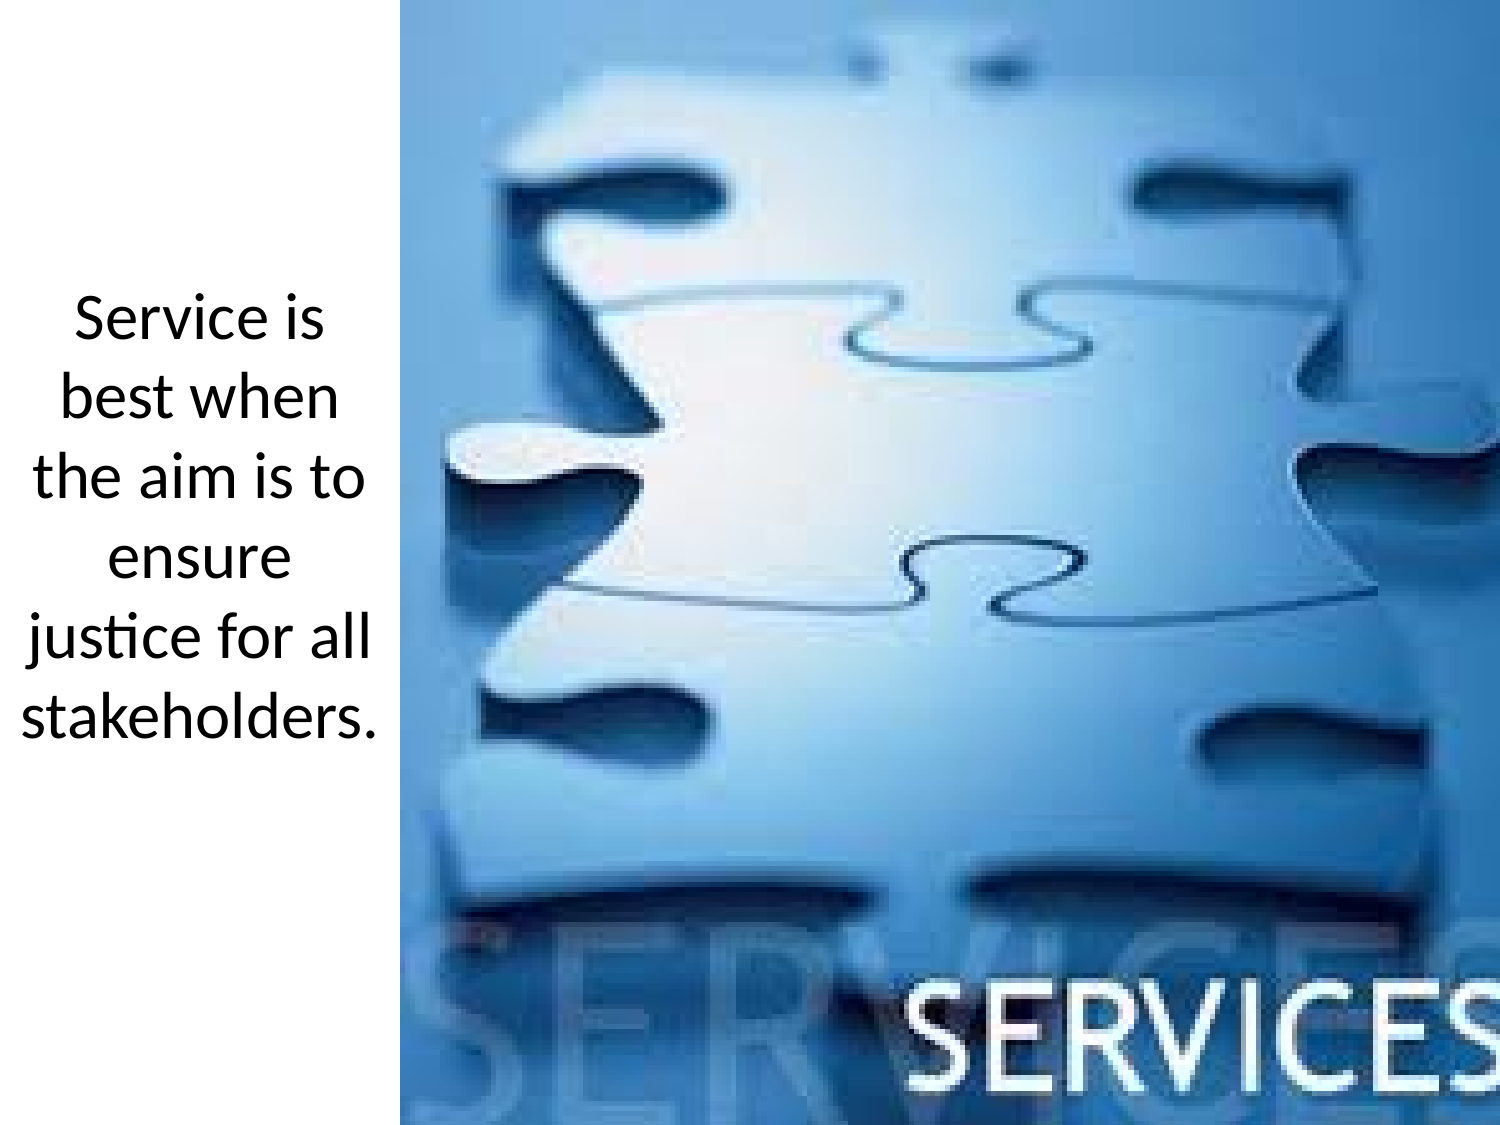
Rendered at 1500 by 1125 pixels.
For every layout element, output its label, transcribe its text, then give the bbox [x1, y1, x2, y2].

text_box Service is best when the aim is to ensure justice for all stakeholders. [0, 264, 395, 929]
picture [400, 0, 1500, 1125]
